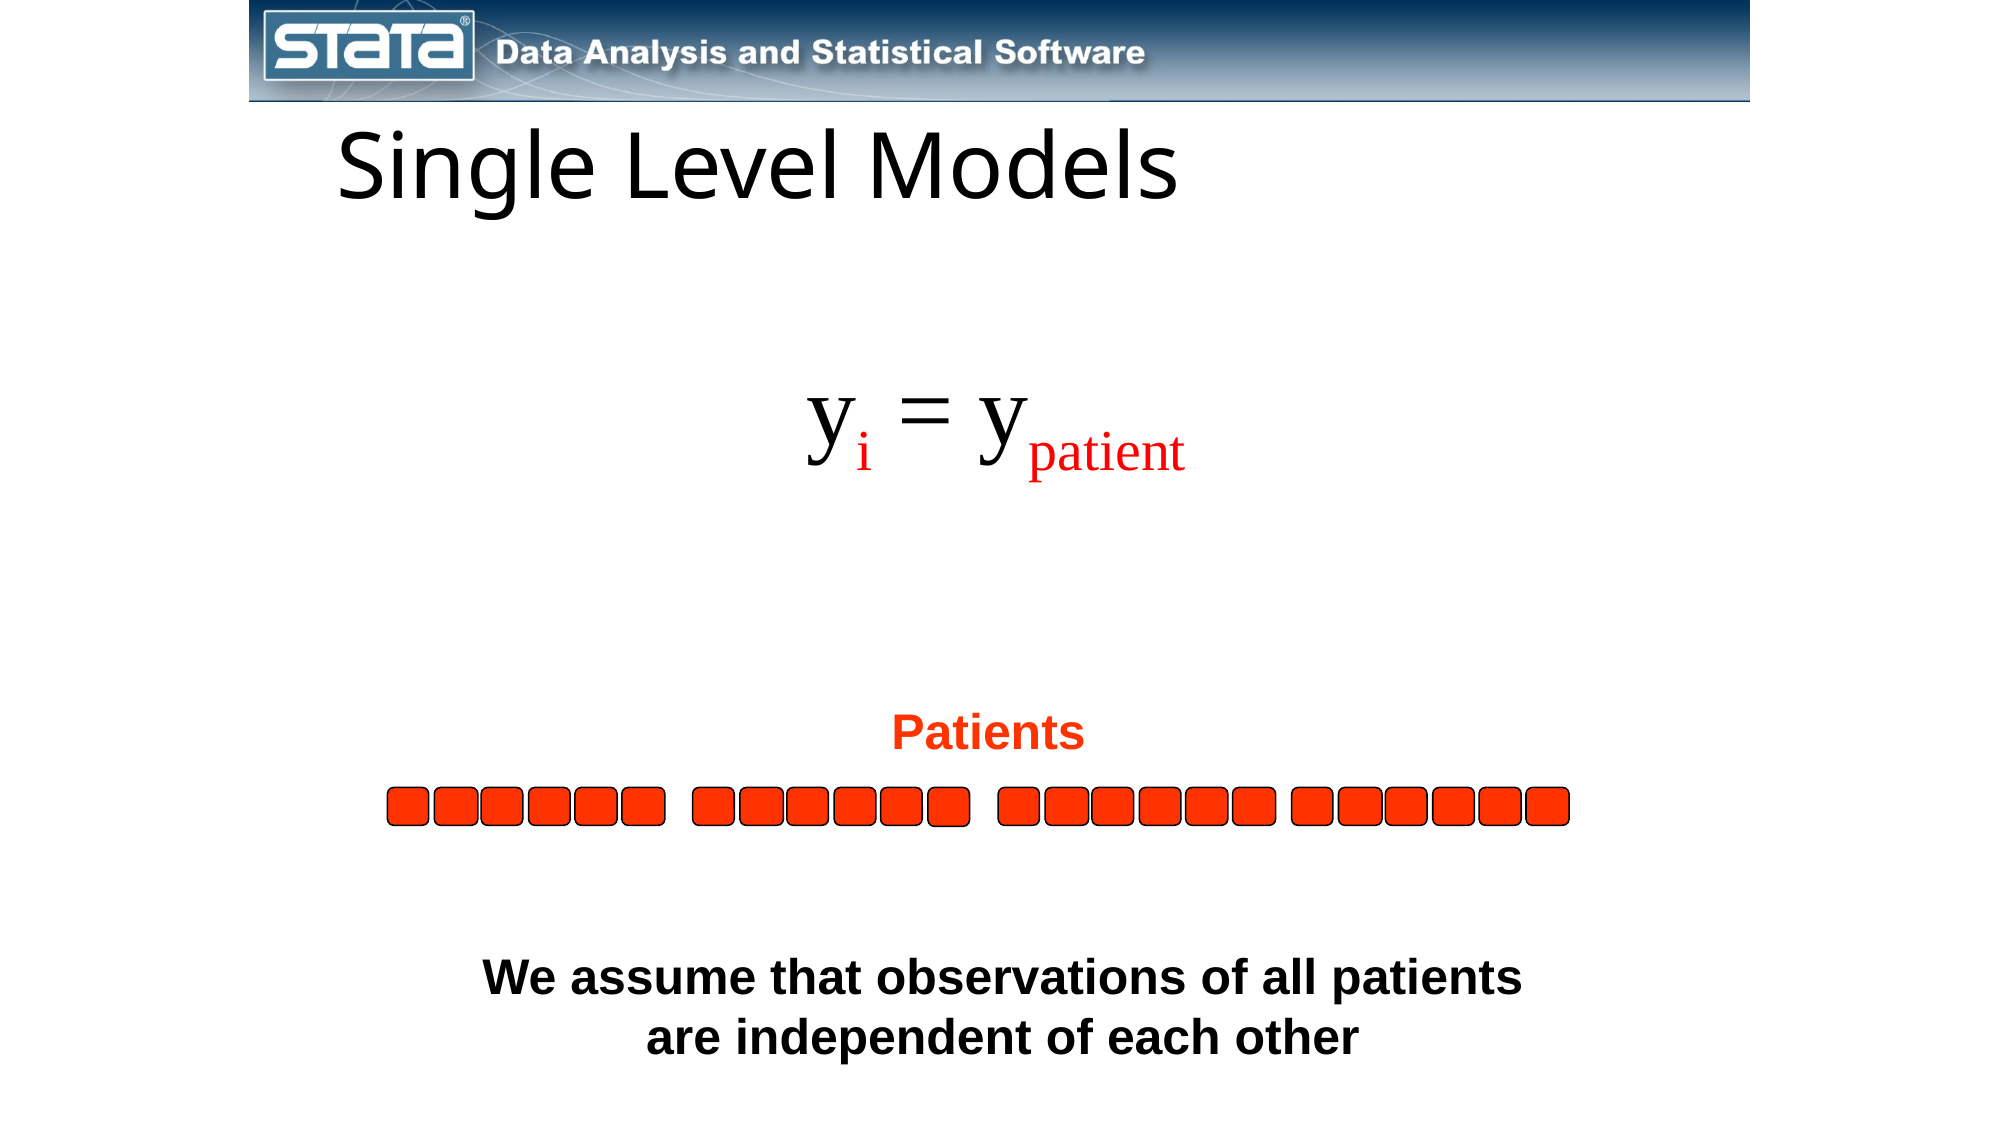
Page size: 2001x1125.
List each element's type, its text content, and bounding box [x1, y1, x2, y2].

text_box [739, 787, 784, 826]
text_box [692, 787, 735, 826]
text_box [998, 787, 1040, 826]
text_box [1091, 787, 1134, 826]
text_box [1525, 787, 1570, 826]
text_box We assume that observations of all patients are independent of each other [467, 937, 1539, 1073]
text_box [1139, 787, 1181, 826]
text_box [1432, 787, 1475, 826]
text_box [1385, 787, 1428, 826]
text_box [387, 787, 429, 826]
text_box [834, 787, 876, 826]
text_box [574, 787, 618, 826]
text_box [434, 787, 478, 826]
title Single Level Models [321, 102, 1671, 238]
text_box [621, 787, 665, 826]
text_box [481, 787, 523, 826]
text_box [1185, 787, 1228, 826]
text_box [1232, 787, 1276, 826]
picture [249, 0, 1750, 102]
text_box Patients [876, 692, 1101, 767]
text_box yi = ypatient [249, 337, 1743, 489]
text_box [927, 787, 970, 827]
text_box [1479, 787, 1522, 826]
text_box [1338, 787, 1383, 826]
text_box [1045, 787, 1089, 826]
text_box [528, 787, 571, 826]
text_box [1291, 787, 1333, 826]
text_box [880, 787, 923, 826]
text_box [786, 787, 829, 826]
